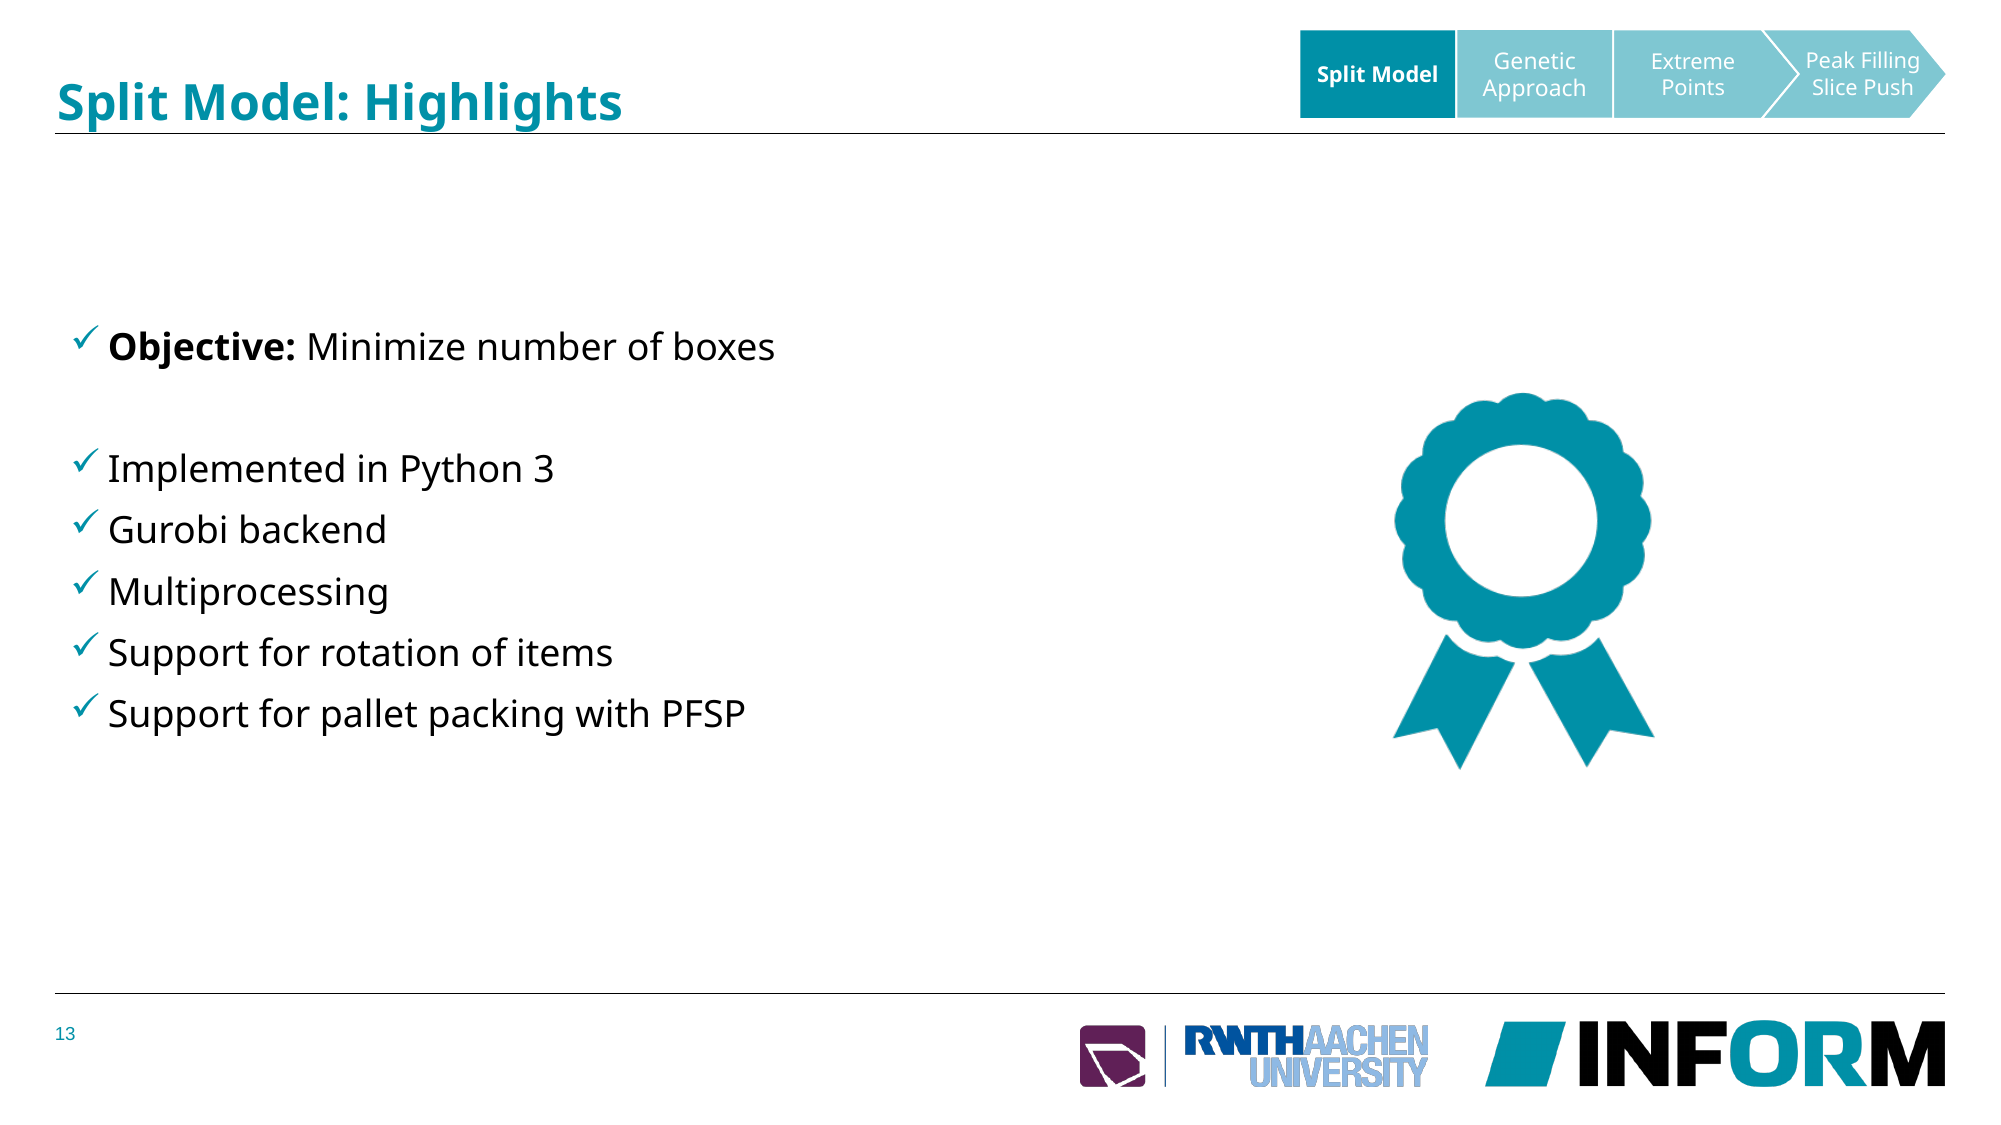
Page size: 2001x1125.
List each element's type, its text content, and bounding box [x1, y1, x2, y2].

picture [1080, 1025, 1428, 1087]
list Objective: Minimize number of boxes Implemented in Python 3 Gurobi backend Multiprocessing Support for rotation of items Support for pallet packing with PFSP [55, 161, 988, 969]
picture [1311, 370, 1734, 792]
title Split Model: Highlights [42, 70, 1948, 143]
picture [1485, 1020, 1945, 1087]
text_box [1300, 29, 1948, 119]
